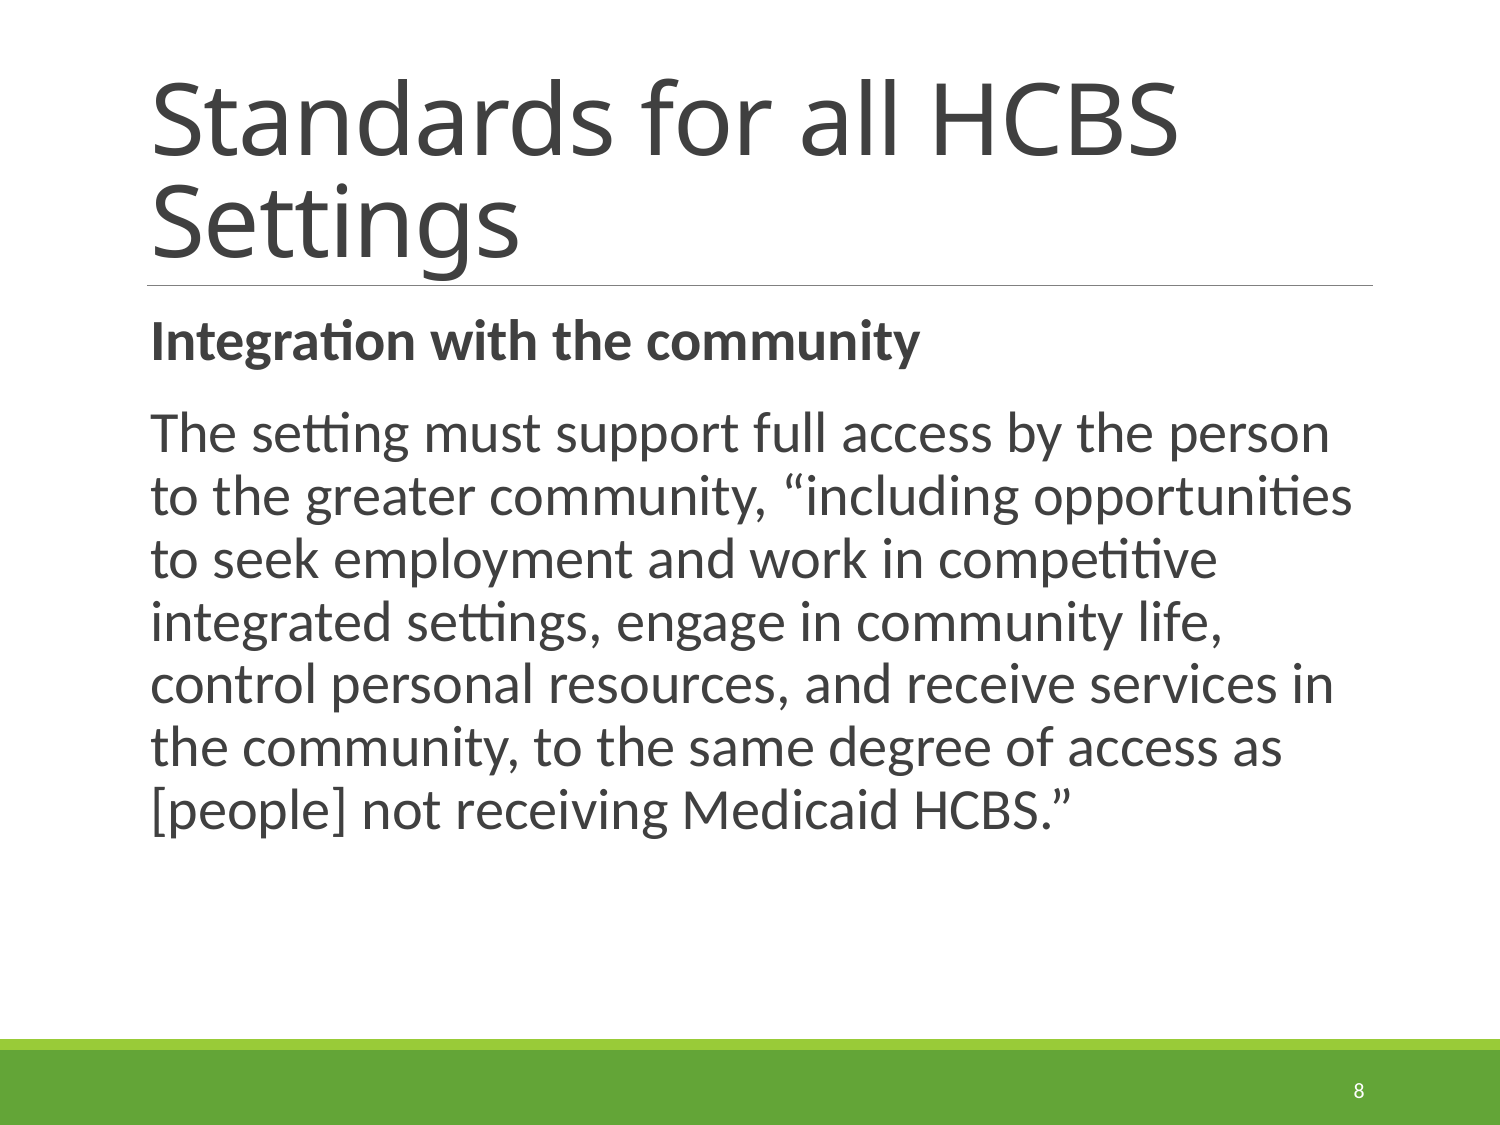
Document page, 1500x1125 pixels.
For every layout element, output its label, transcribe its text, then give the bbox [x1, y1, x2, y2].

list Integration with the community The setting must support full access by the person to the greater community, “including opportunities to seek employment and work in competitive integrated settings, engage in community life, control personal resources, and receive services in the community, to the same degree of access as [people] not receiving Medicaid HCBS.” [135, 302, 1373, 963]
title Standards for all HCBS Settings [135, 47, 1373, 285]
slide_number 8 [1218, 1059, 1380, 1120]
